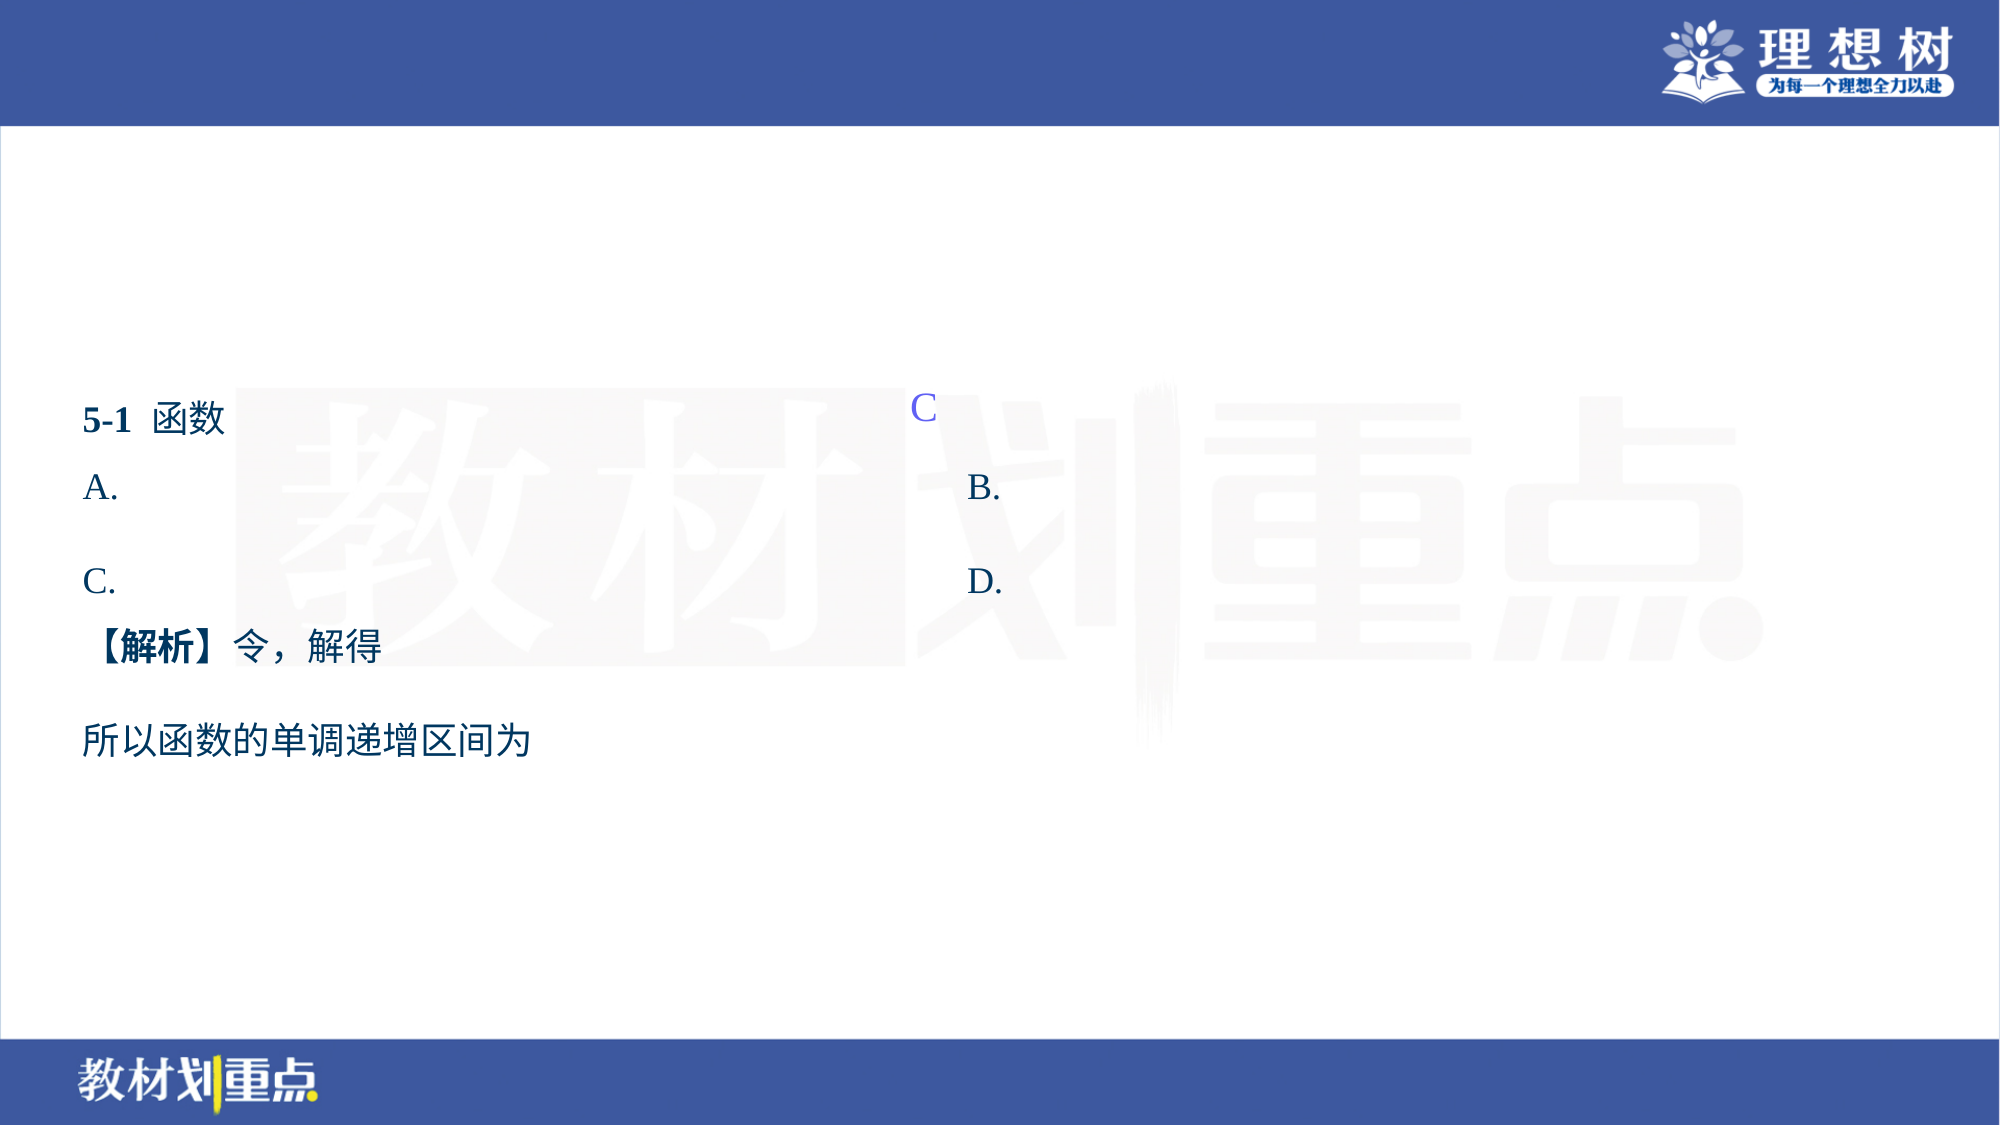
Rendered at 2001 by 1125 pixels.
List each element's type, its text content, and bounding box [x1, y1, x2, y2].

text_box C [894, 377, 953, 428]
picture [0, 0, 2000, 1125]
